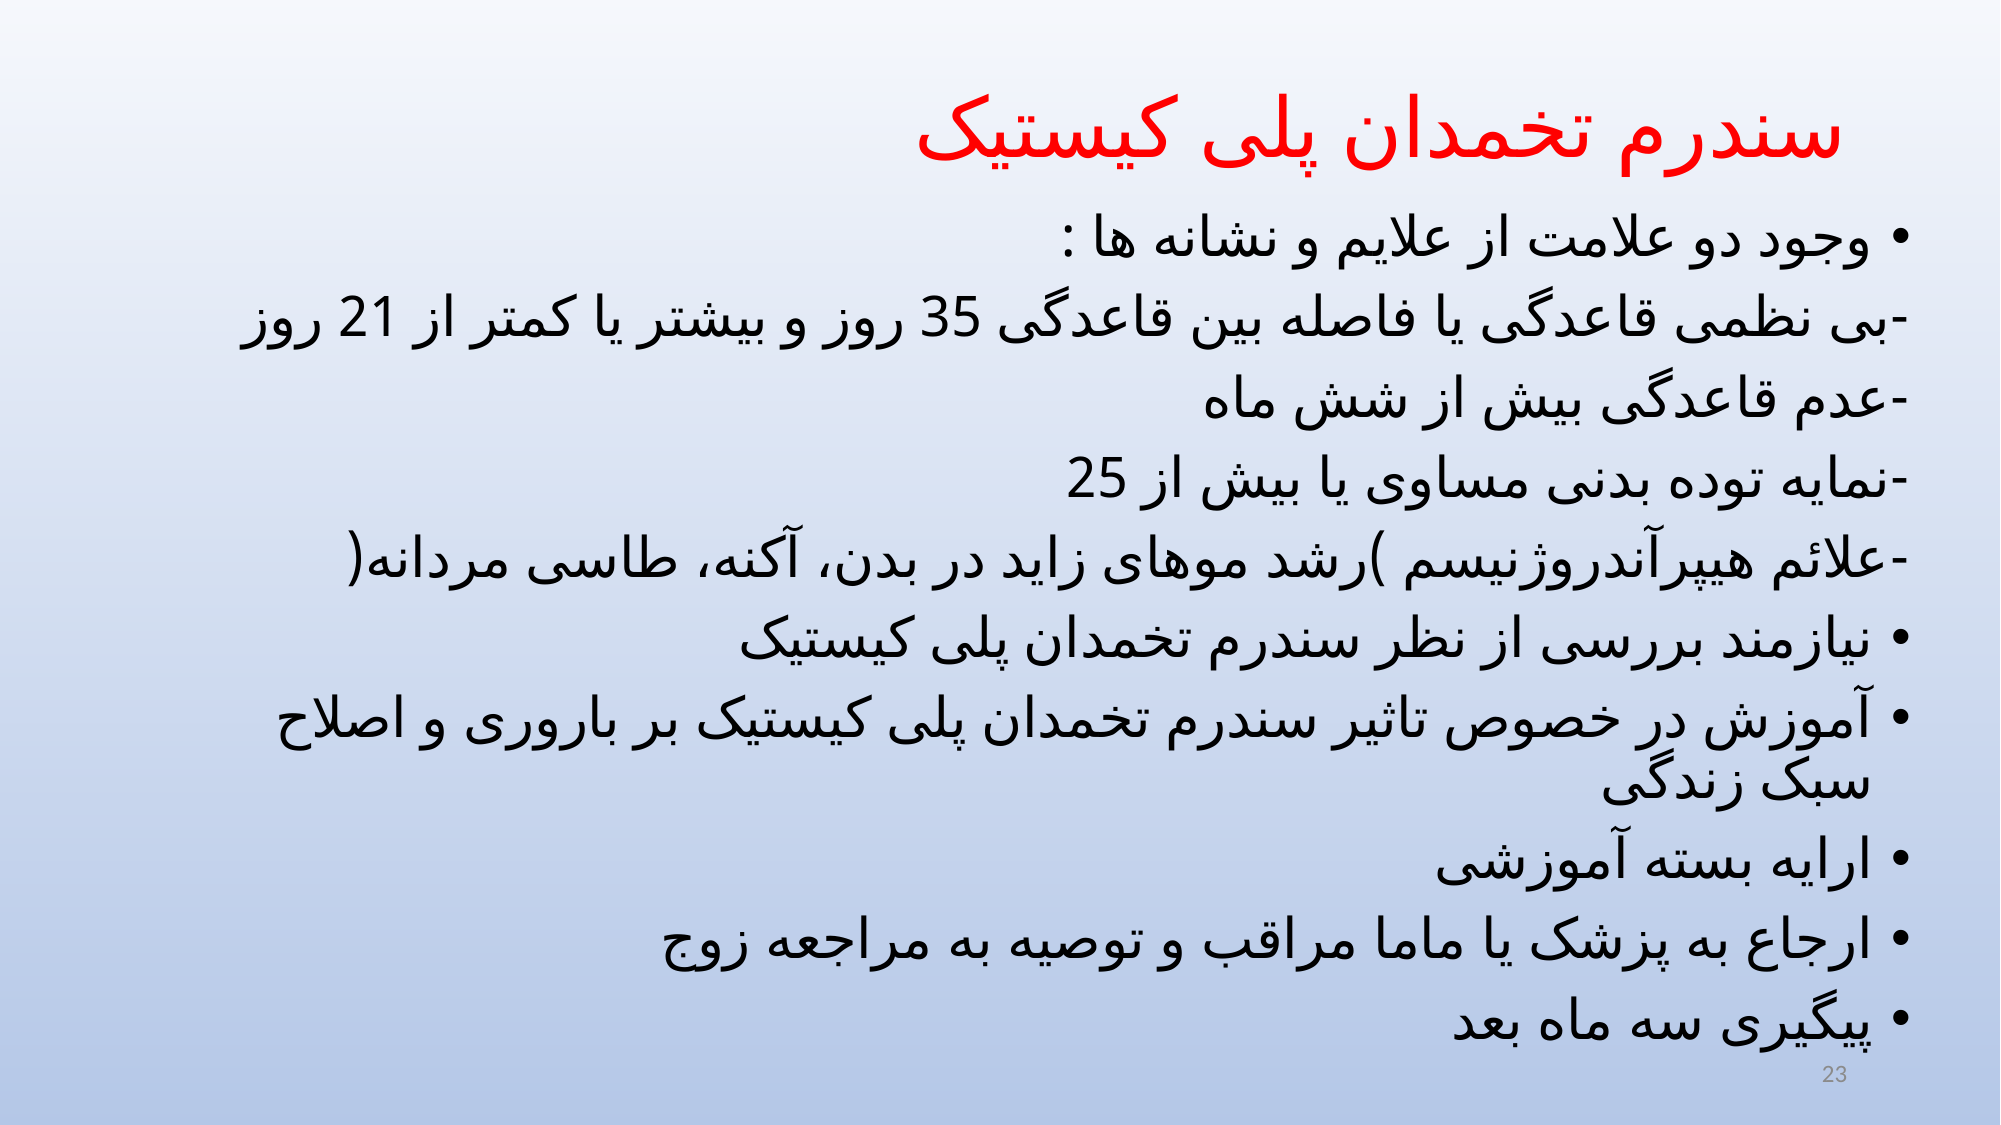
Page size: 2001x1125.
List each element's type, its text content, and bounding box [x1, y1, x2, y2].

list وجود دو علامت از علایم و نشانه ها : -بی نظمی قاعدگی یا فاصله بین قاعدگی 35 روز و بیشتر یا کمتر از 21 روز -عدم قاعدگی بیش از شش ماه -نمایه توده بدنی مساوی یا بیش از 25 -علائم هیپرآندروژنیسم )رشد موهای زاید در بدن، آکنه، طاسی مردانه( نیازمند بررسی از نظر سندرم تخمدان پلی کیستیک آموزش در خصوص تاثیر سندرم تخمدان پلی کیستیک بر باروری و اصلاح سبک زندگی ارایه بسته آموزشی ارجاع به پزشک یا ماما مراقب و توصیه به مراجعه زوج پیگیری سه ماه بعد [137, 200, 1925, 1066]
slide_number 23 [1412, 1042, 1863, 1103]
title سندرم تخمدان پلی کیستیک [137, 59, 1863, 200]
